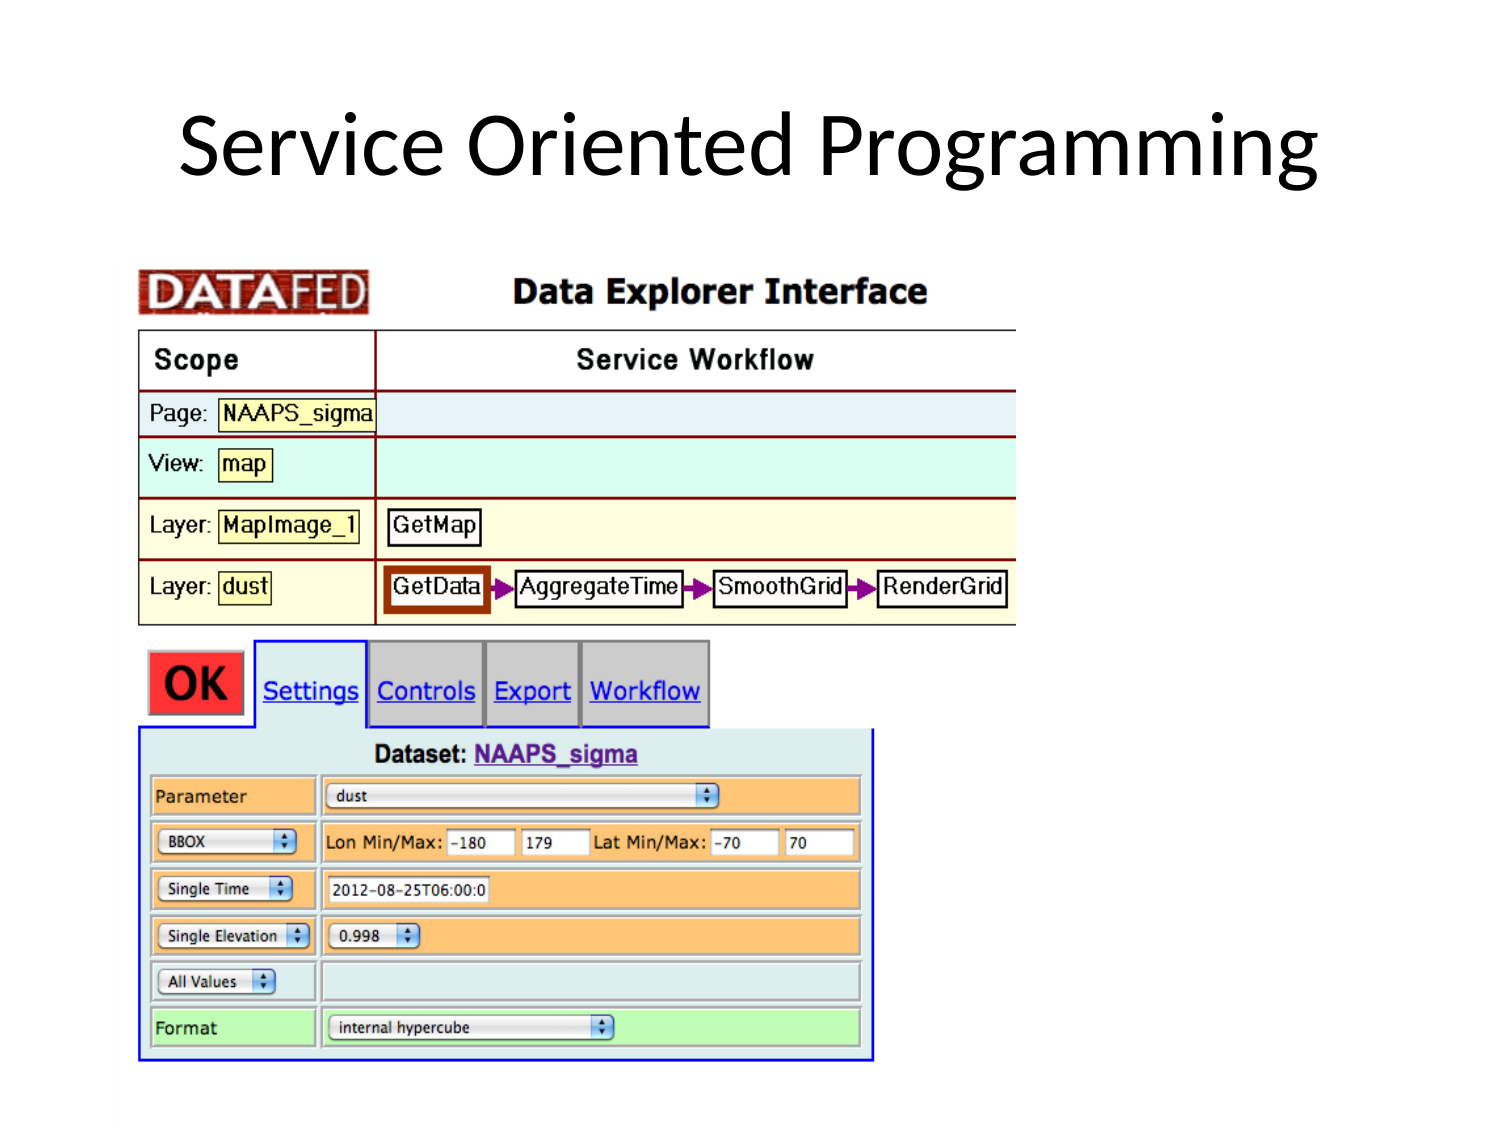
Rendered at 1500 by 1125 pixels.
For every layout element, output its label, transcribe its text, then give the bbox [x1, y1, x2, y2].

title Service Oriented Programming [75, 45, 1425, 233]
picture [112, 264, 1016, 1125]
